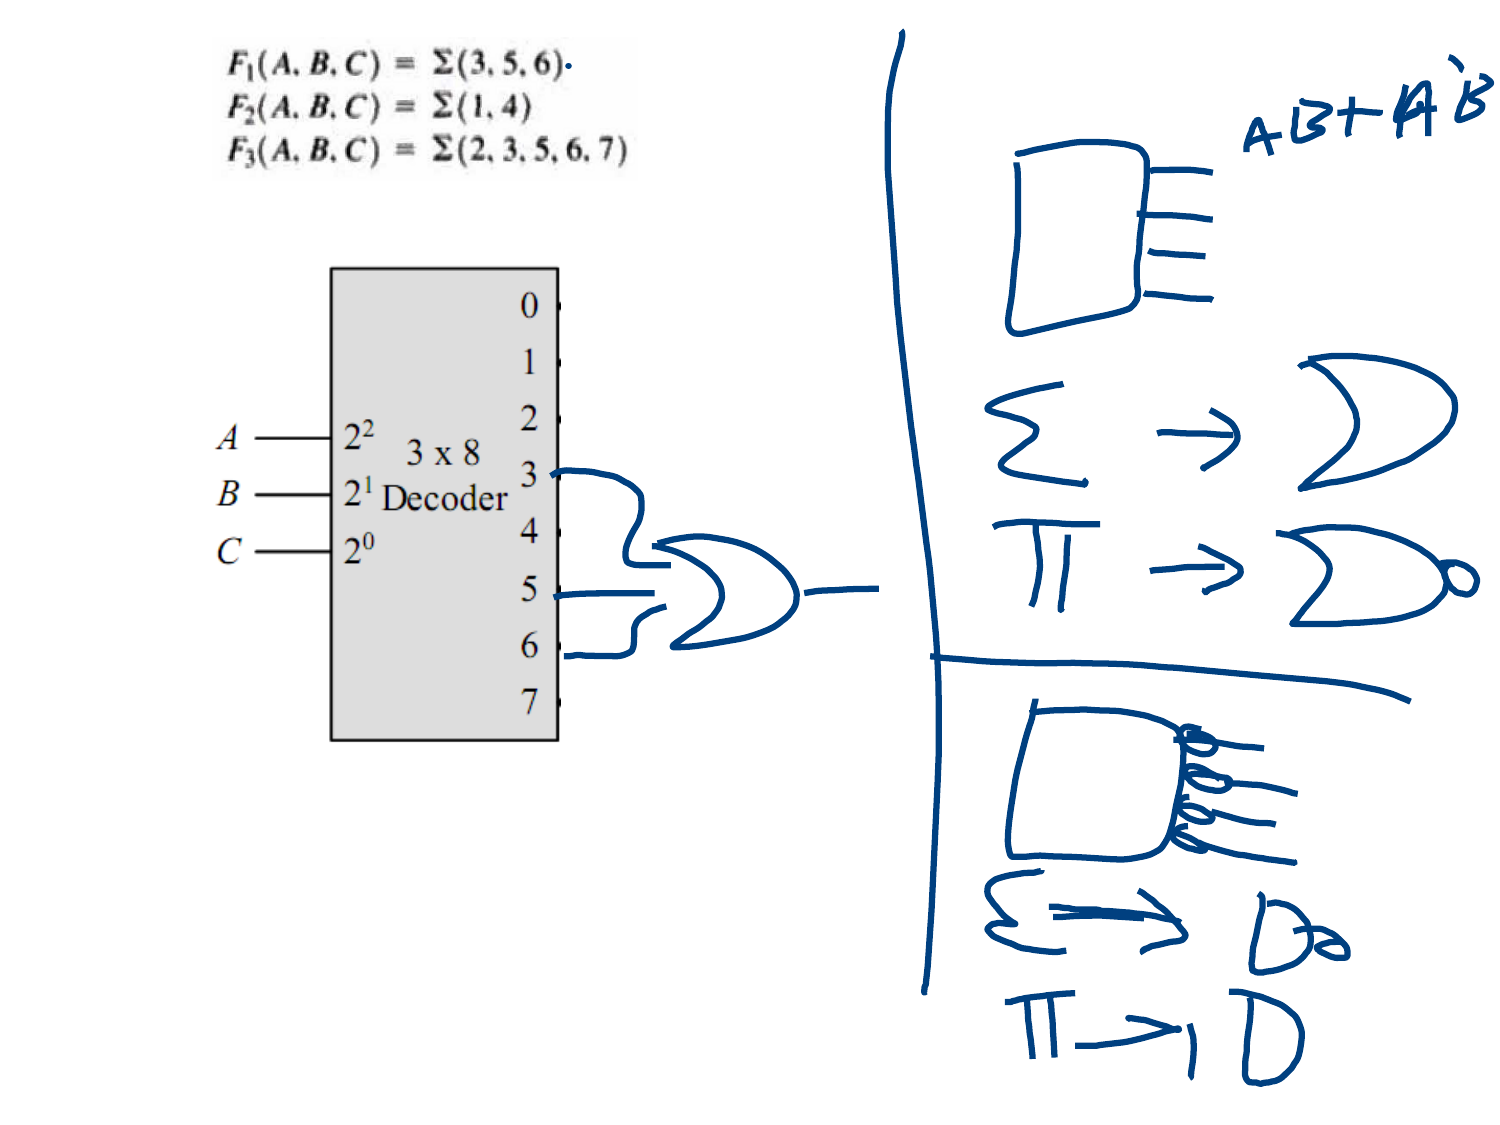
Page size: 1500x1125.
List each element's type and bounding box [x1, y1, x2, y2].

text_box [986, 383, 1088, 486]
text_box [804, 588, 879, 594]
text_box [1027, 992, 1076, 1000]
text_box [565, 469, 671, 567]
text_box [1172, 825, 1206, 852]
text_box [651, 535, 798, 649]
text_box [1197, 841, 1296, 864]
text_box [1456, 75, 1492, 121]
text_box [1026, 997, 1034, 1060]
text_box [1053, 914, 1140, 919]
text_box [992, 520, 1036, 528]
text_box [1436, 561, 1478, 596]
text_box [1245, 119, 1273, 156]
text_box [1136, 213, 1213, 221]
text_box [1224, 782, 1298, 795]
text_box [1407, 107, 1437, 117]
text_box [1059, 534, 1069, 611]
text_box [1037, 521, 1101, 527]
text_box [1395, 84, 1412, 121]
text_box [1398, 82, 1430, 138]
text_box [1178, 725, 1217, 755]
text_box [1275, 526, 1448, 625]
text_box [1049, 997, 1056, 1058]
text_box [1247, 134, 1282, 145]
text_box [1030, 521, 1041, 607]
text_box [1007, 698, 1185, 861]
text_box [886, 30, 940, 994]
text_box [1174, 796, 1214, 823]
text_box [1347, 113, 1352, 137]
picture [199, 224, 562, 765]
text_box [1048, 905, 1181, 924]
text_box [1198, 545, 1242, 594]
text_box [986, 870, 1067, 953]
text_box [1180, 765, 1232, 792]
text_box [1004, 997, 1026, 1003]
text_box [1448, 56, 1464, 71]
text_box [1337, 109, 1381, 114]
text_box [1007, 141, 1148, 335]
text_box [1140, 918, 1187, 954]
text_box [1215, 741, 1265, 750]
picture [212, 37, 638, 181]
text_box [565, 605, 667, 657]
text_box [1148, 249, 1206, 258]
text_box [1202, 409, 1239, 470]
text_box [1298, 355, 1456, 490]
text_box [930, 655, 1411, 703]
text_box [1228, 990, 1303, 1085]
text_box [1137, 889, 1174, 919]
text_box [565, 592, 655, 598]
text_box [1149, 566, 1201, 572]
text_box [1188, 1023, 1195, 1079]
text_box [1293, 927, 1349, 959]
text_box [1292, 100, 1331, 142]
text_box [1149, 169, 1214, 174]
text_box [1156, 431, 1207, 435]
text_box [1143, 292, 1214, 301]
text_box [1250, 892, 1312, 974]
text_box [1211, 810, 1276, 826]
text_box [1075, 1017, 1180, 1047]
